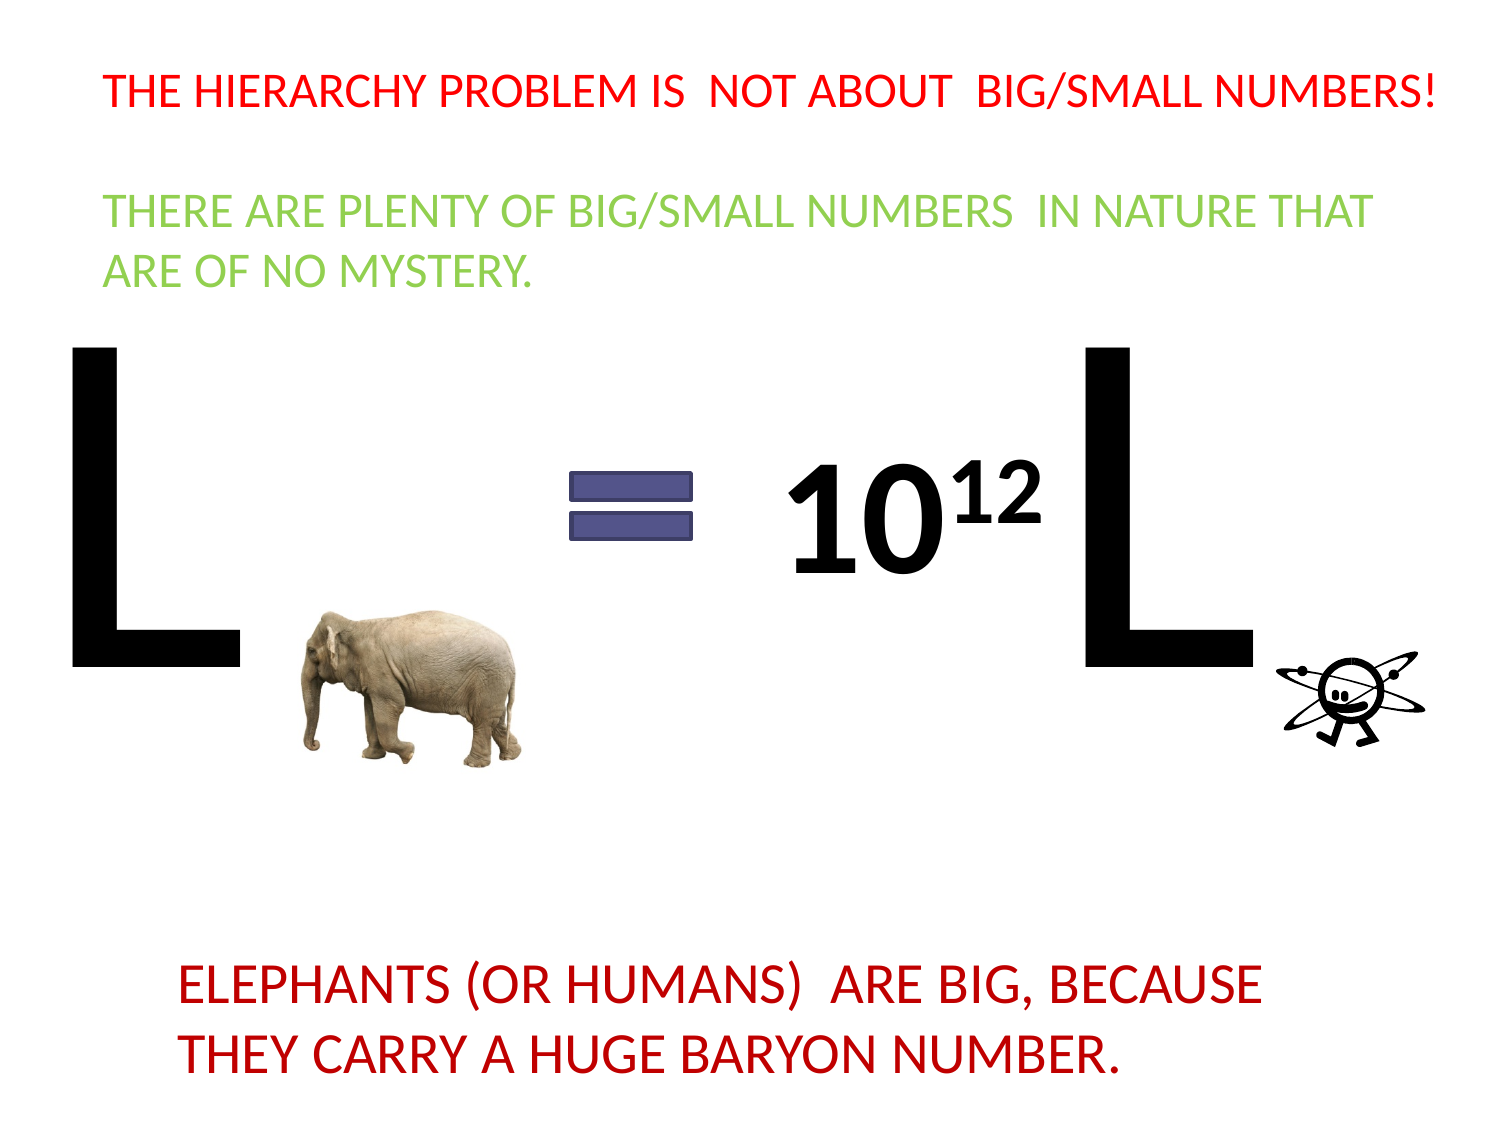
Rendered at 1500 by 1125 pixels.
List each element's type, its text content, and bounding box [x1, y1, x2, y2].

text_box [569, 511, 693, 541]
picture [274, 587, 563, 779]
text_box L [1037, 305, 1300, 775]
text_box 1012 [762, 399, 1037, 615]
text_box ELEPHANTS (OR HUMANS) ARE BIG, BECAUSE THEY CARRY A HUGE BARYON NUMBER. [162, 937, 1288, 1093]
picture [1274, 649, 1427, 748]
text_box [569, 471, 693, 502]
text_box THE HIERARCHY PROBLEM IS NOT ABOUT BIG/SMALL NUMBERS! THERE ARE PLENTY OF BIG/SMALL NUMBERS IN NATURE THAT ARE OF NO MYSTERY. [87, 49, 1463, 305]
text_box L [24, 162, 438, 775]
